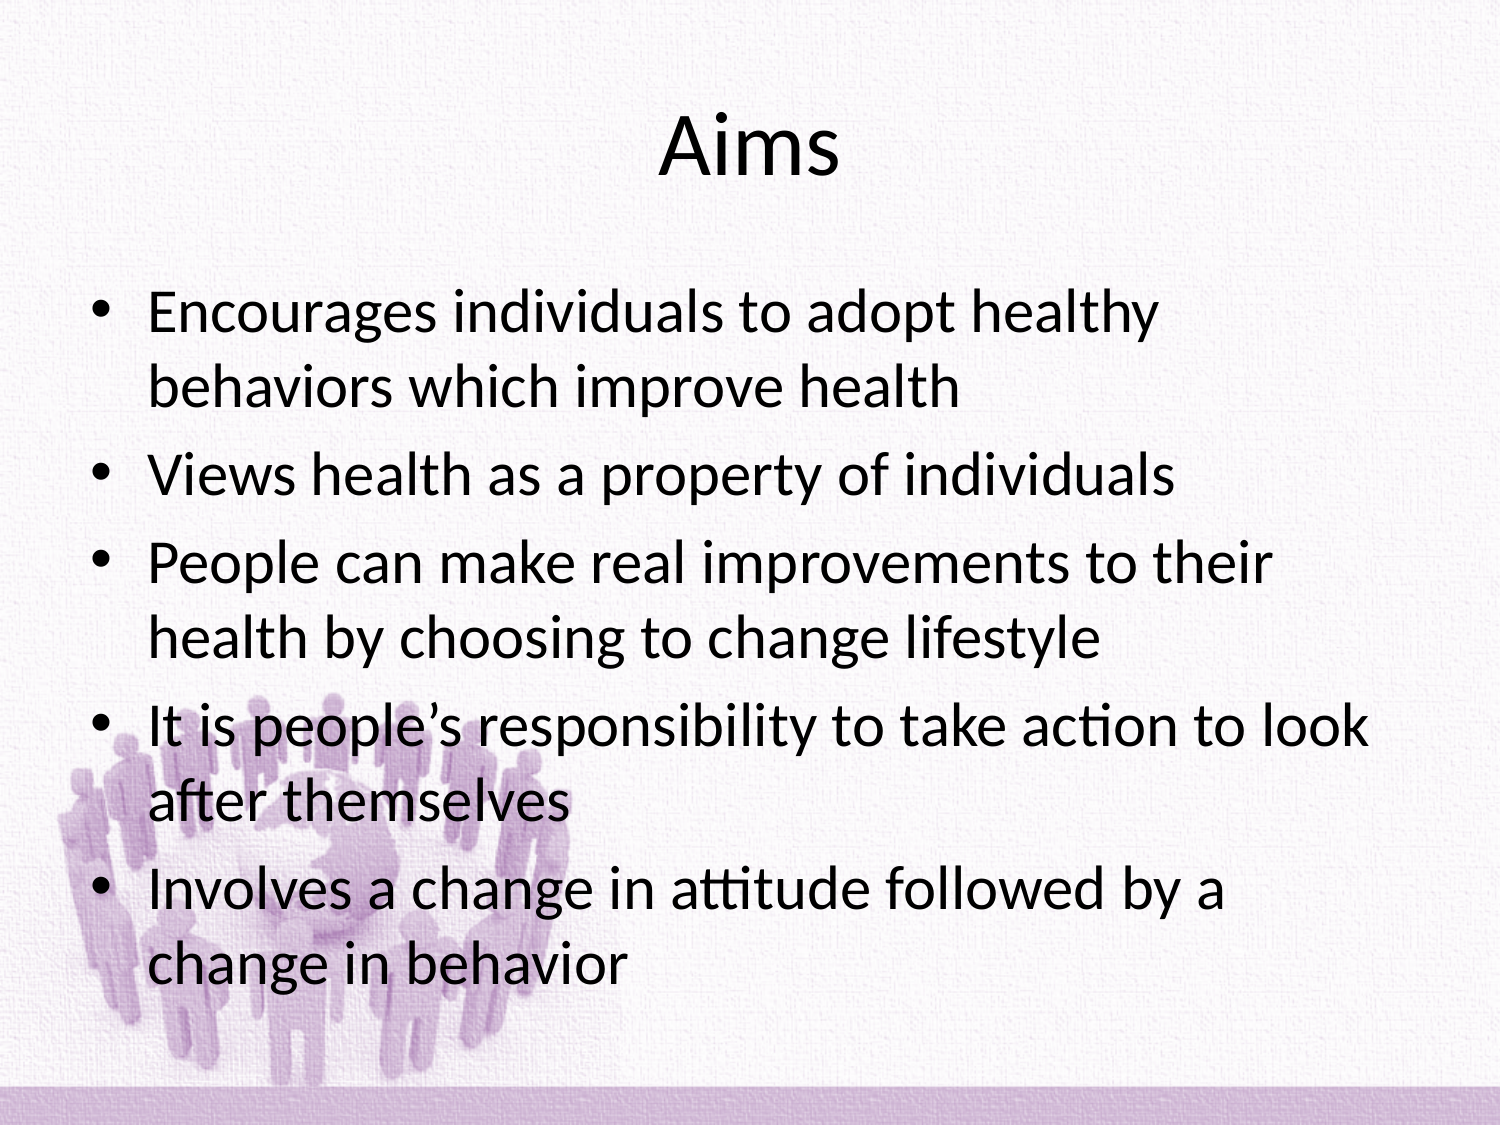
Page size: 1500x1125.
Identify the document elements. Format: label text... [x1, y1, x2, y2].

list Encourages individuals to adopt healthy behaviors which improve health Views health as a property of individuals People can make real improvements to their health by choosing to change lifestyle It is people’s responsibility to take action to look after themselves Involves a change in attitude followed by a change in behavior [75, 262, 1425, 1005]
title Aims [75, 45, 1425, 233]
